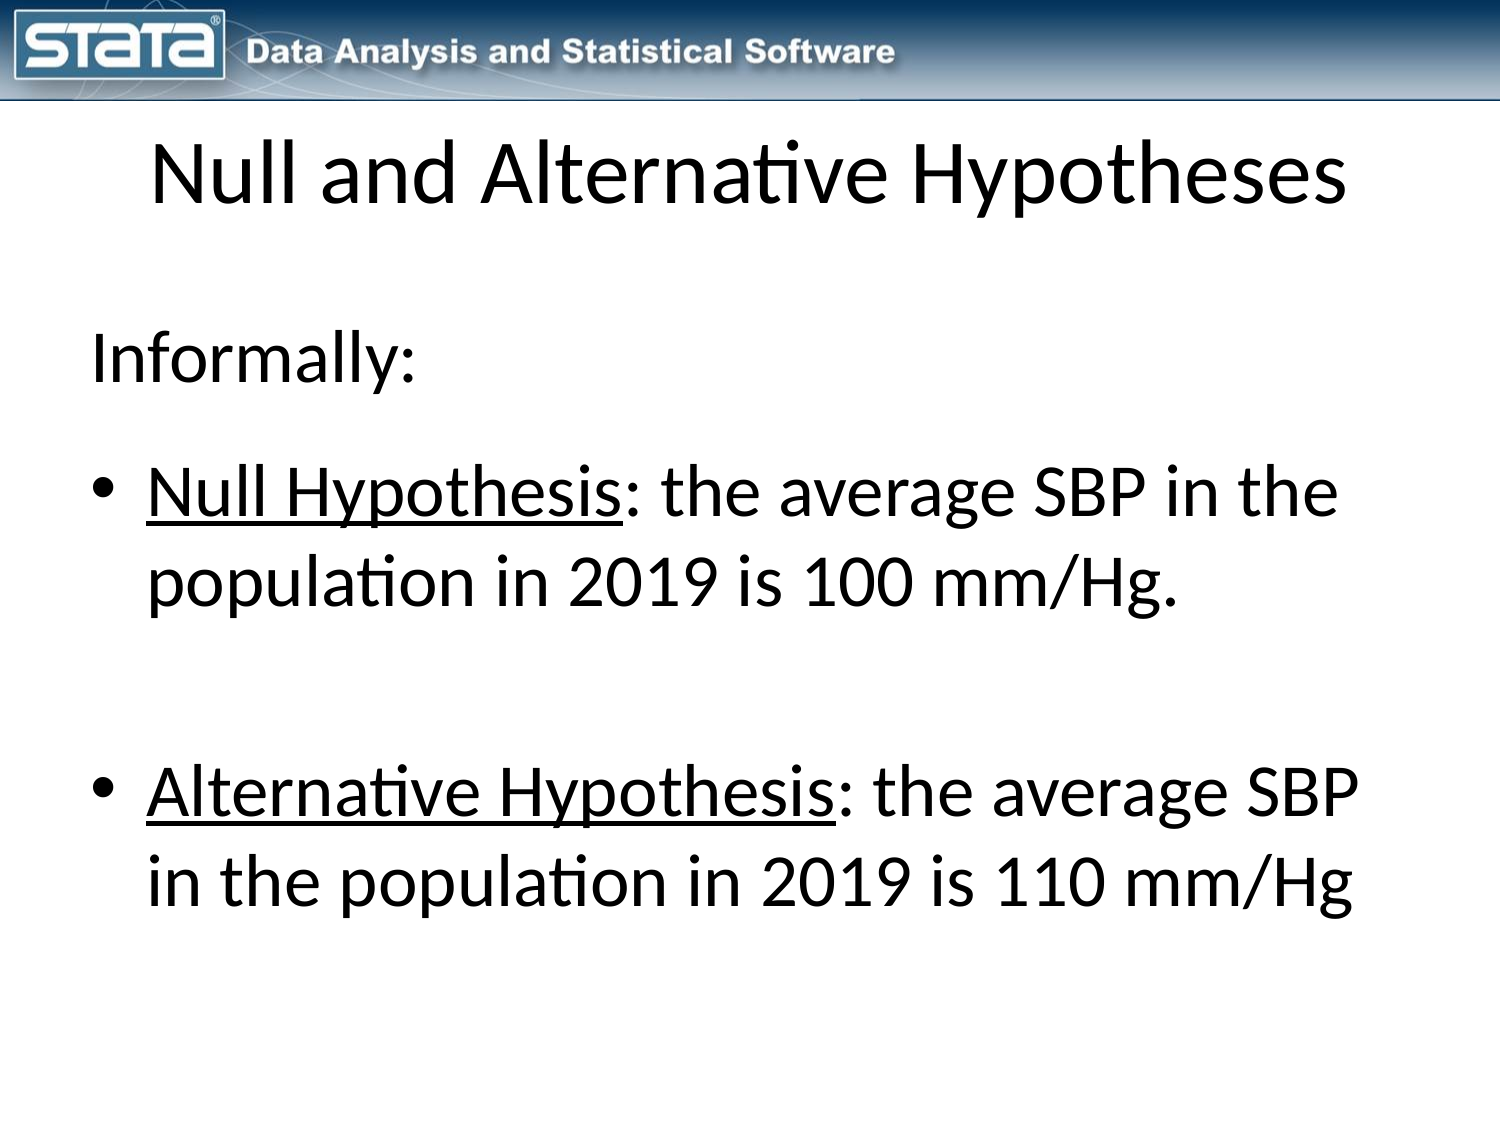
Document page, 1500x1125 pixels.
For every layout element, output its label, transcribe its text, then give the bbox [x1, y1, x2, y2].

picture [0, 0, 1500, 102]
list Informally: Null Hypothesis: the average SBP in the population in 2019 is 100 mm/Hg. Alternative Hypothesis: the average SBP in the population in 2019 is 110 mm/Hg [75, 299, 1425, 1043]
title Null and Alternative Hypotheses [75, 109, 1425, 233]
